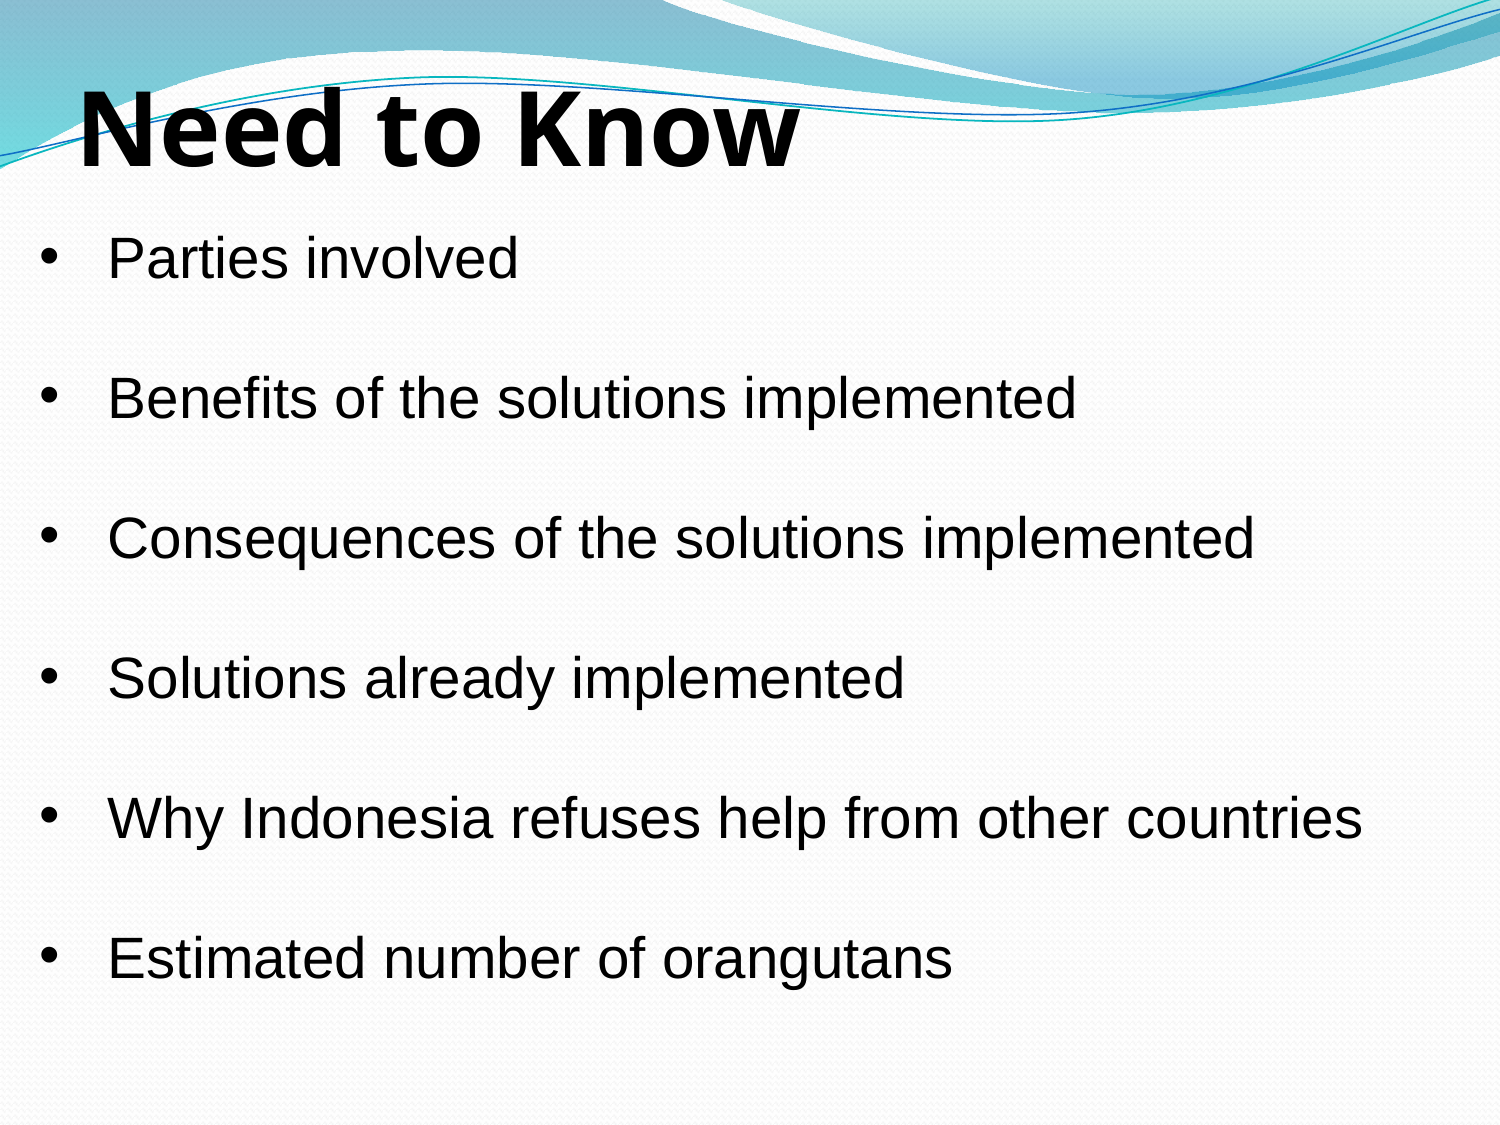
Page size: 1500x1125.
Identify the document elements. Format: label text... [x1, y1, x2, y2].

title Need to Know [74, 0, 1426, 188]
text_box Parties involved Benefits of the solutions implemented Consequences of the solutions implemented Solutions already implemented Why Indonesia refuses help from other countries Estimated number of orangutans [24, 212, 1425, 1075]
